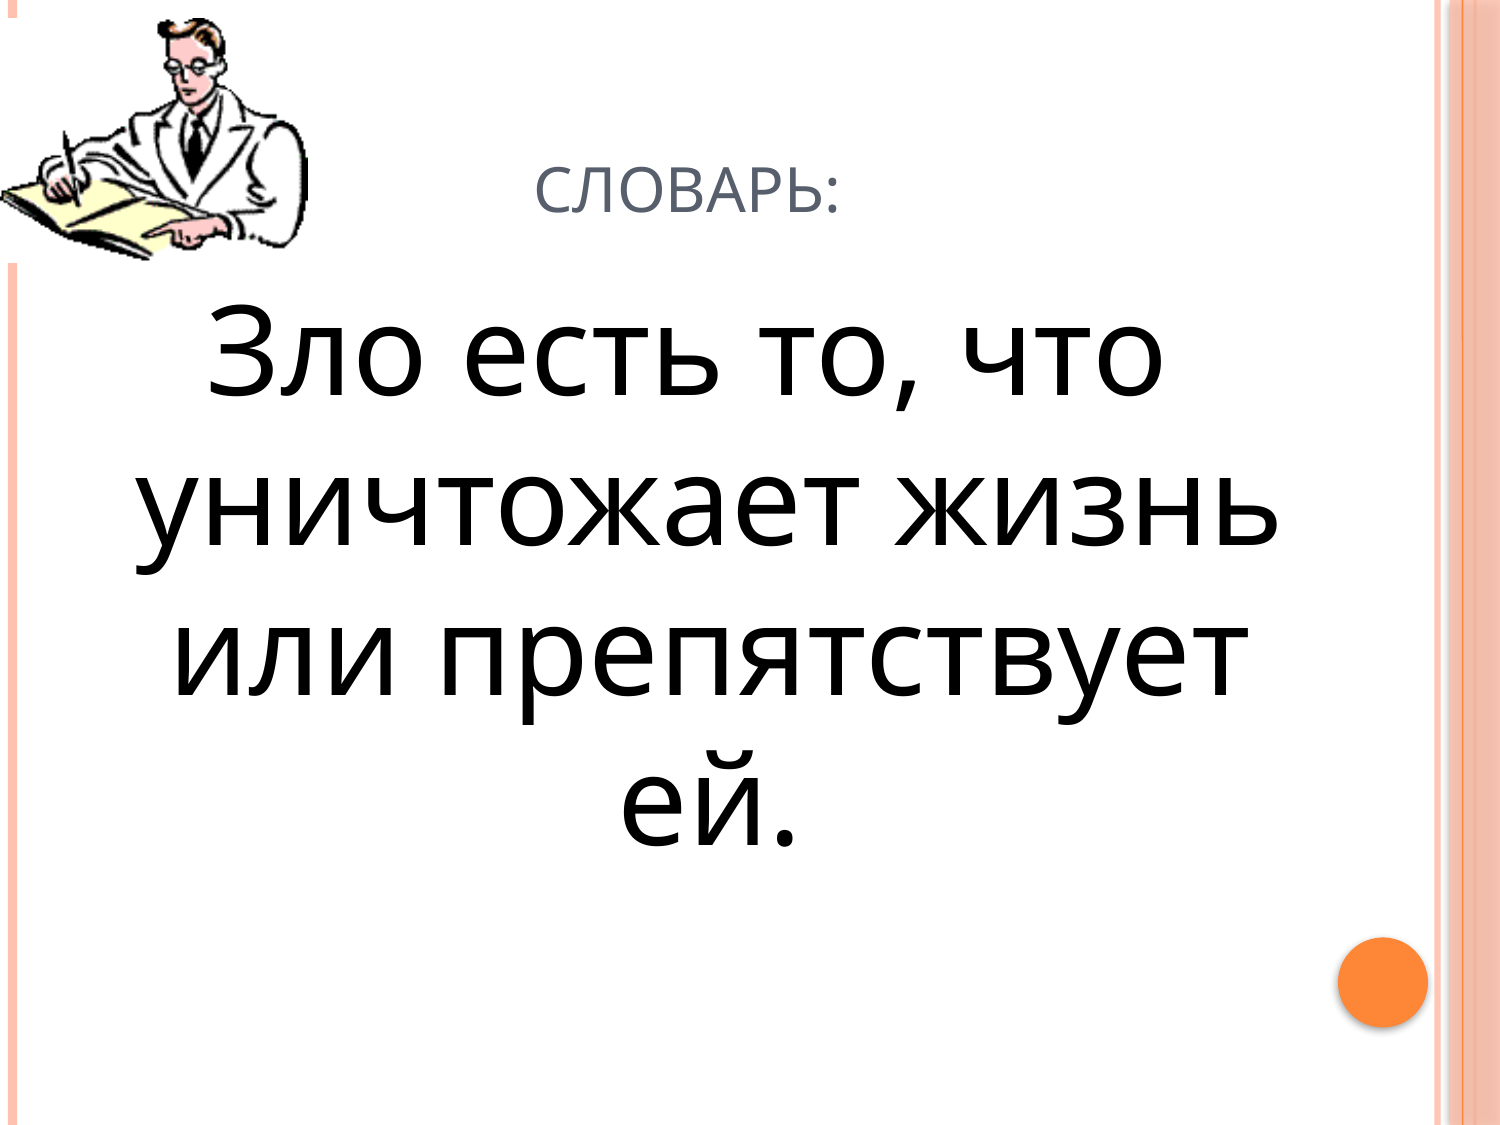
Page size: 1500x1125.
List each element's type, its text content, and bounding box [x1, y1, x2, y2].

title Словарь: [313, 45, 1300, 233]
picture [0, 18, 308, 264]
list Зло есть то, что уничтожает жизнь или препятствует ей. [75, 262, 1300, 1062]
